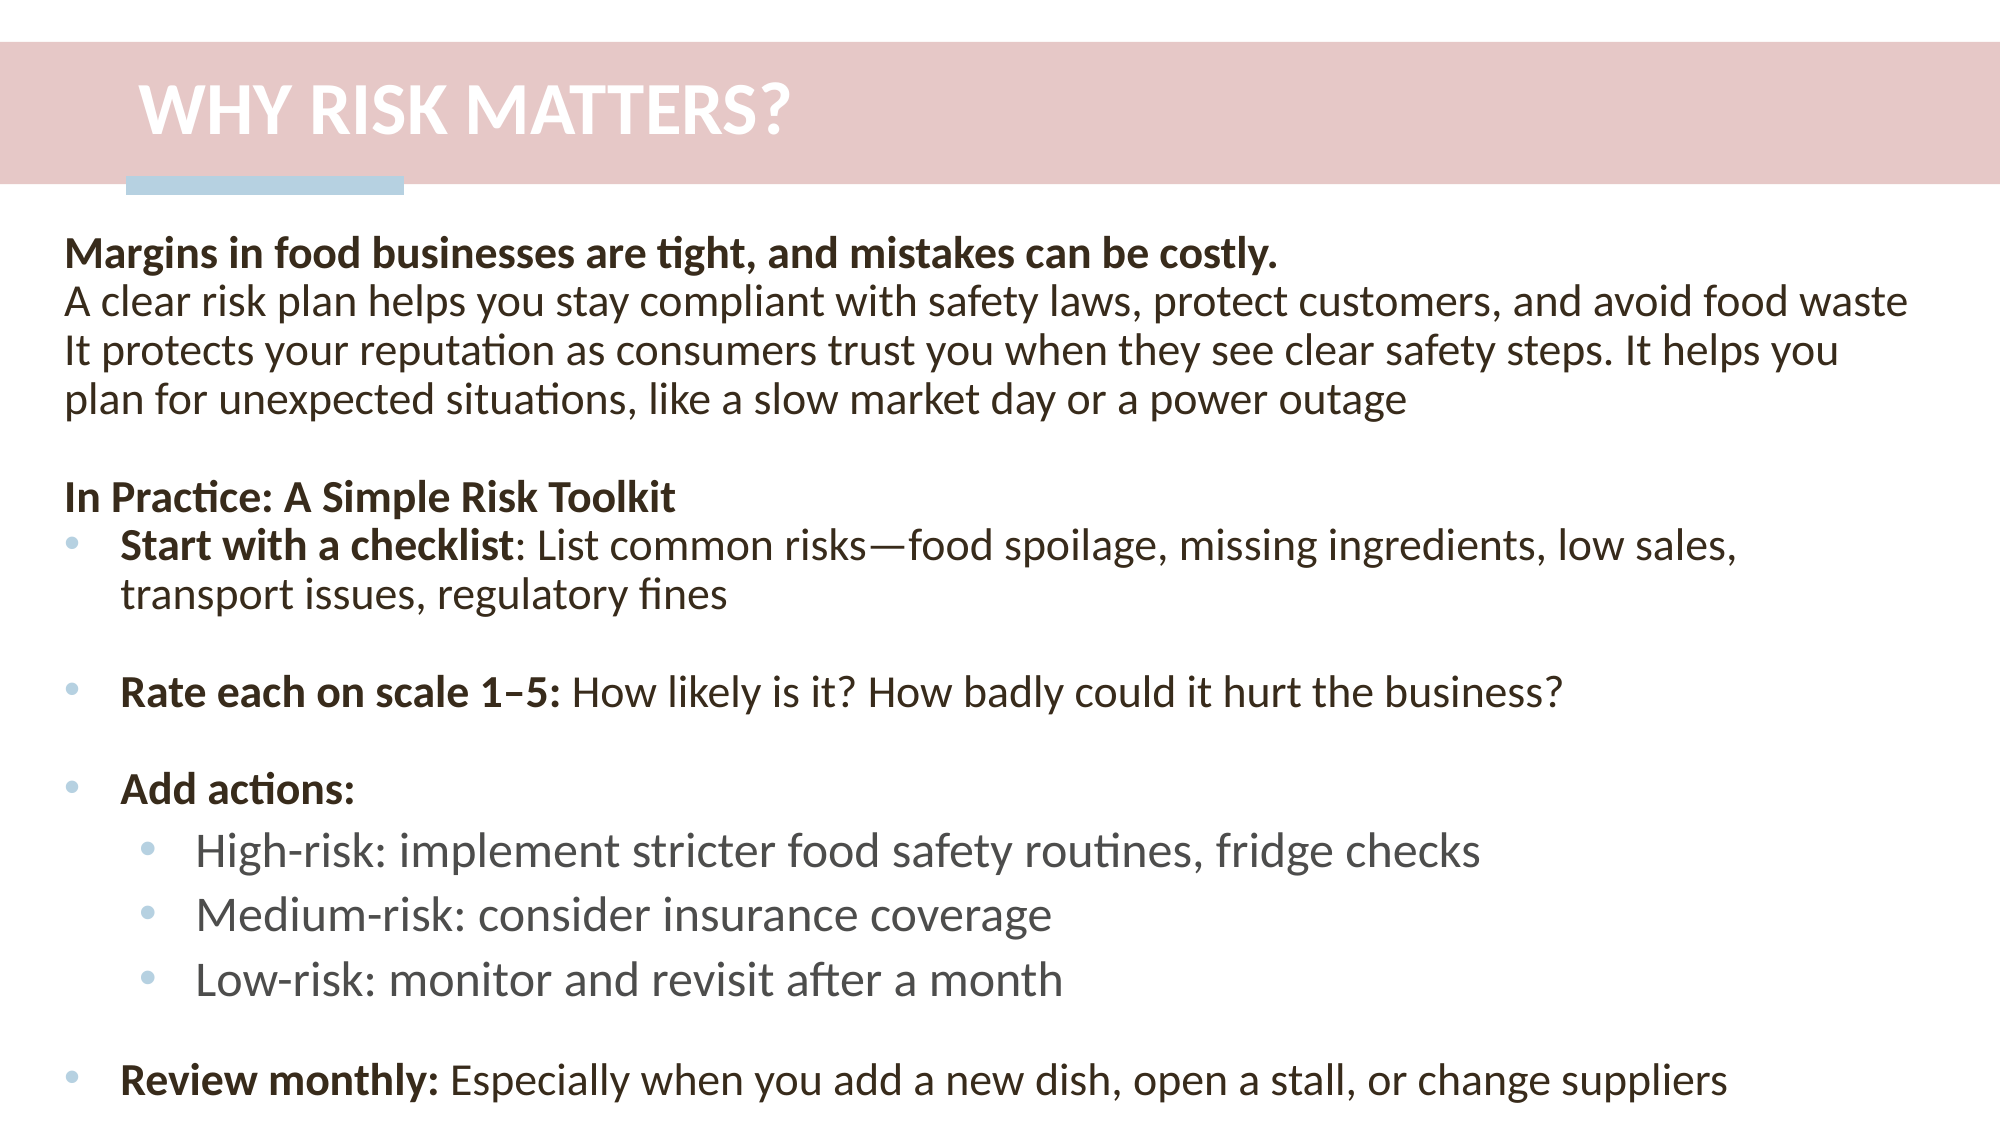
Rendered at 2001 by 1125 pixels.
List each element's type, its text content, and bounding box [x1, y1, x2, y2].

list WHY RISK MATTERS? [123, 51, 1913, 170]
list Margins in food businesses are tight, and mistakes can be costly. A clear risk plan helps you stay compliant with safety laws, protect customers, and avoid food waste It protects your reputation as consumers trust you when they see clear safety steps. It helps you plan for unexpected situations, like a slow market day or a power outage In Practice: A Simple Risk Toolkit Start with a checklist: List common risks—food spoilage, missing ingredients, low sales, transport issues, regulatory fines Rate each on scale 1–5: How likely is it? How badly could it hurt the business? Add actions: High-risk: implement stricter food safety routines, fridge checks Medium-risk: consider insurance coverage Low-risk: monitor and revisit after a month Review monthly: Especially when you add a new dish, open a stall, or change suppliers [49, 220, 1933, 997]
